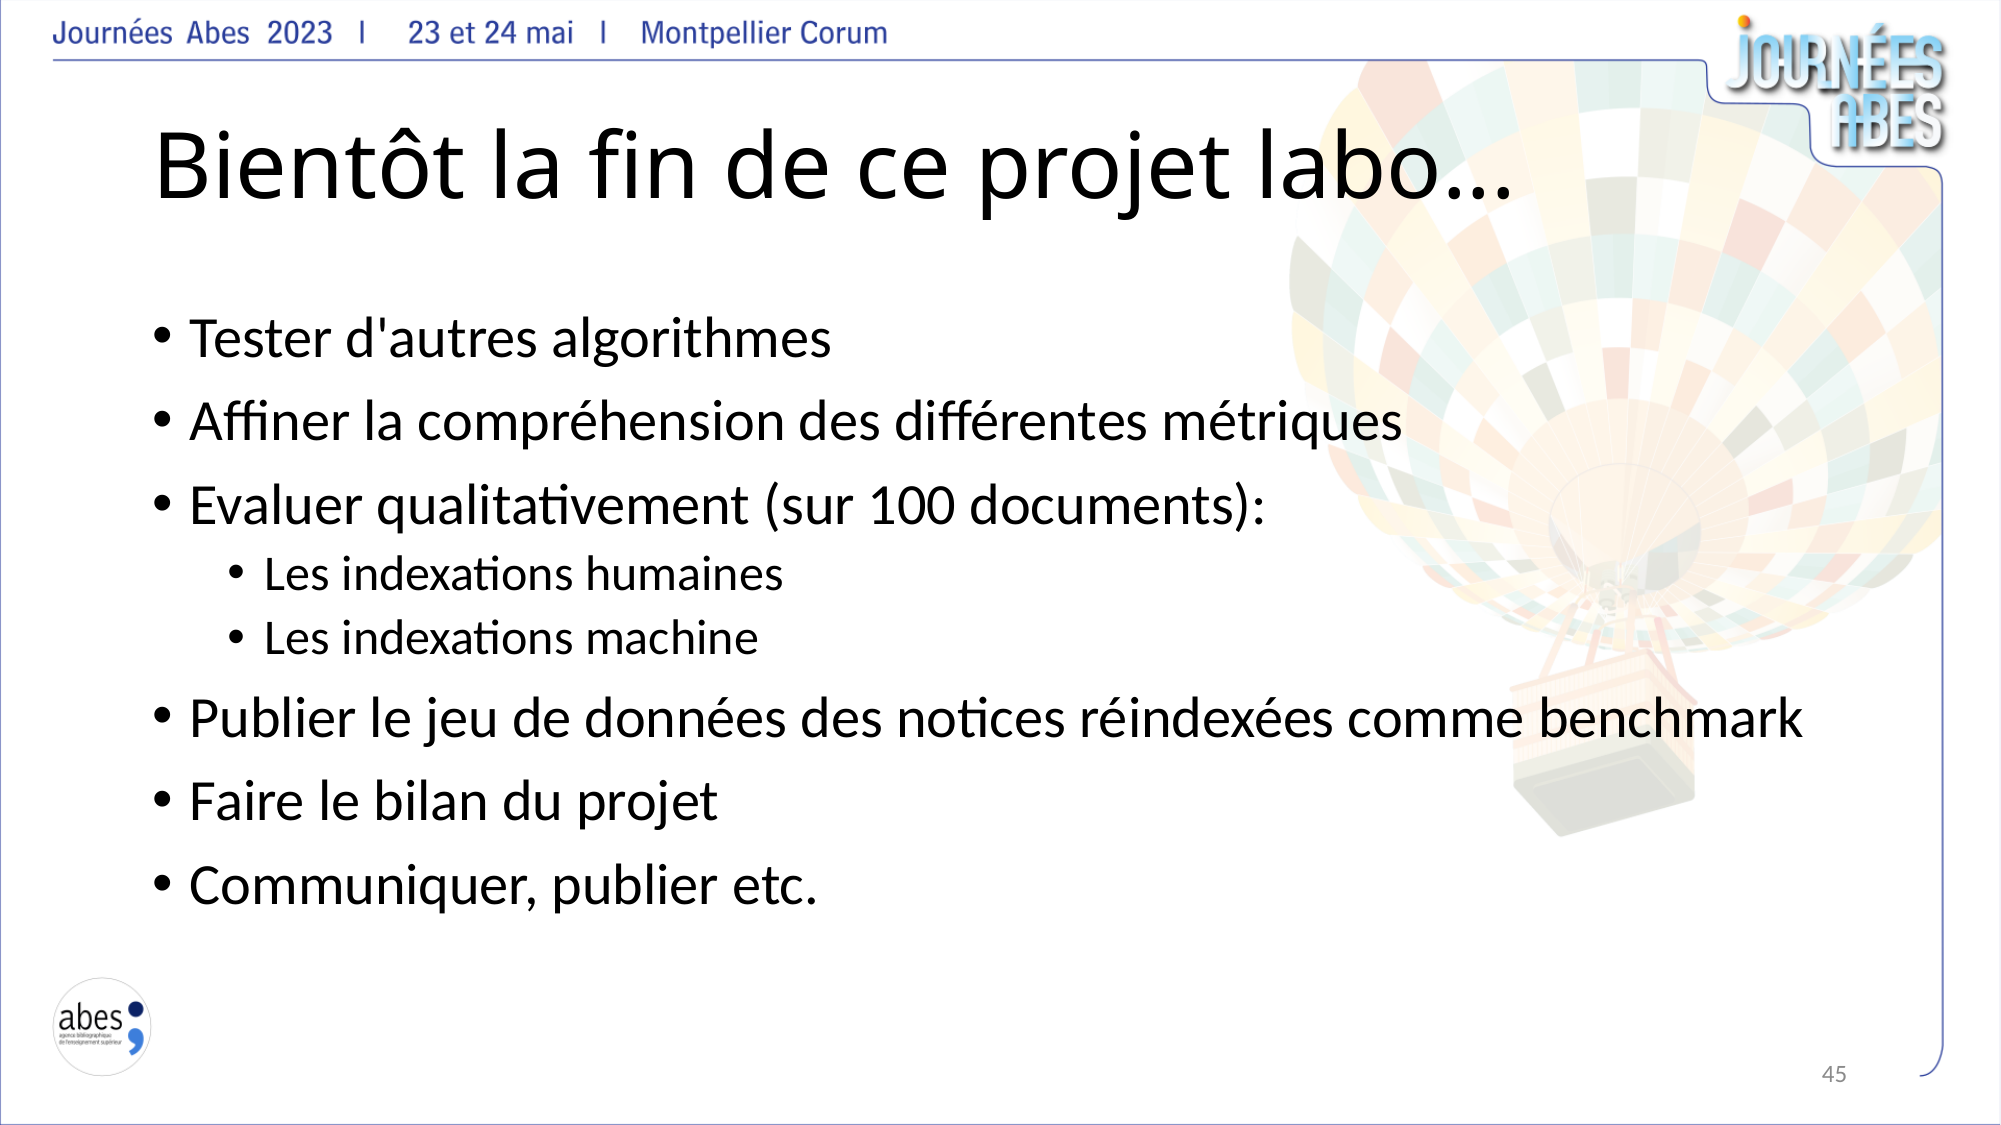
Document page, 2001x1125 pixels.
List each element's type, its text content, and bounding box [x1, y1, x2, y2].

picture [0, 0, 2001, 1125]
slide_number 45 [1412, 1042, 1863, 1103]
list Tester d'autres algorithmes Affiner la compréhension des différentes métriques Evaluer qualitativement (sur 100 documents): Les indexations humaines Les indexations machine Publier le jeu de données des notices réindexées comme benchmark Faire le bilan du projet Communiquer, publier etc. [137, 299, 1863, 1014]
title Bientôt la fin de ce projet labo... [137, 59, 1863, 278]
